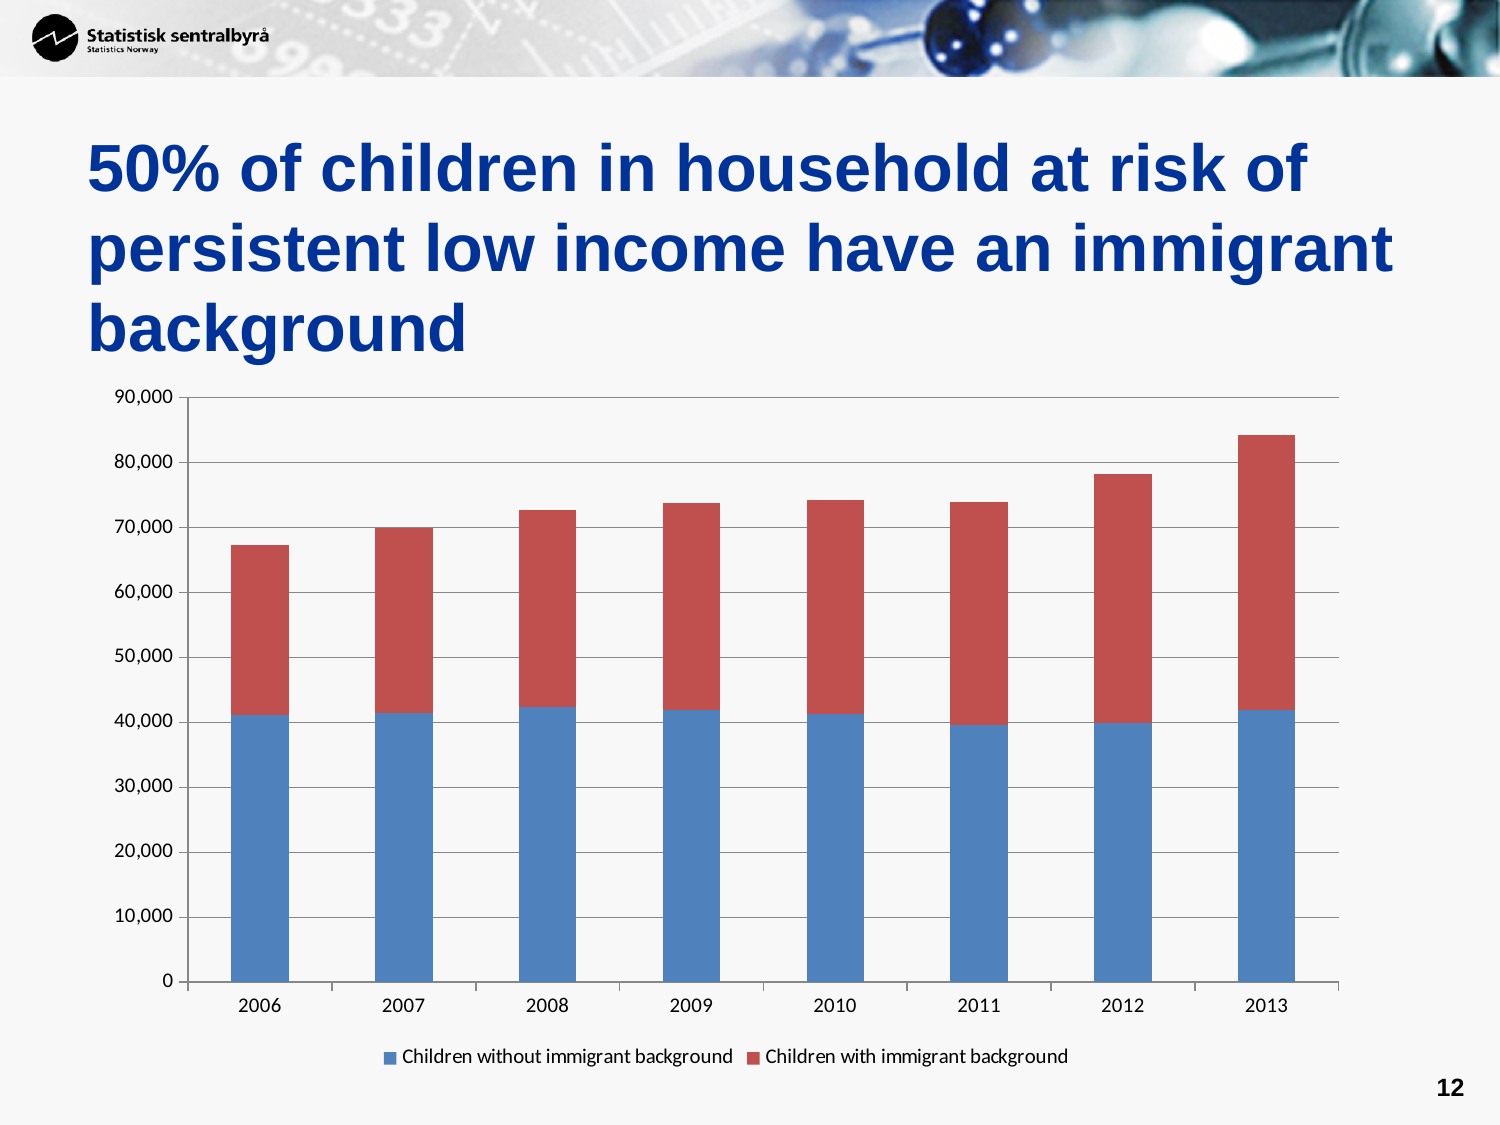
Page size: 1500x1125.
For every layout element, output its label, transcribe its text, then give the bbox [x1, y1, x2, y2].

picture [0, 0, 1500, 77]
chart [88, 373, 1365, 1075]
slide_number 12 [1387, 1067, 1465, 1107]
title 50% of children in household at risk of persistent low income have an immigrant background [87, 125, 1463, 263]
